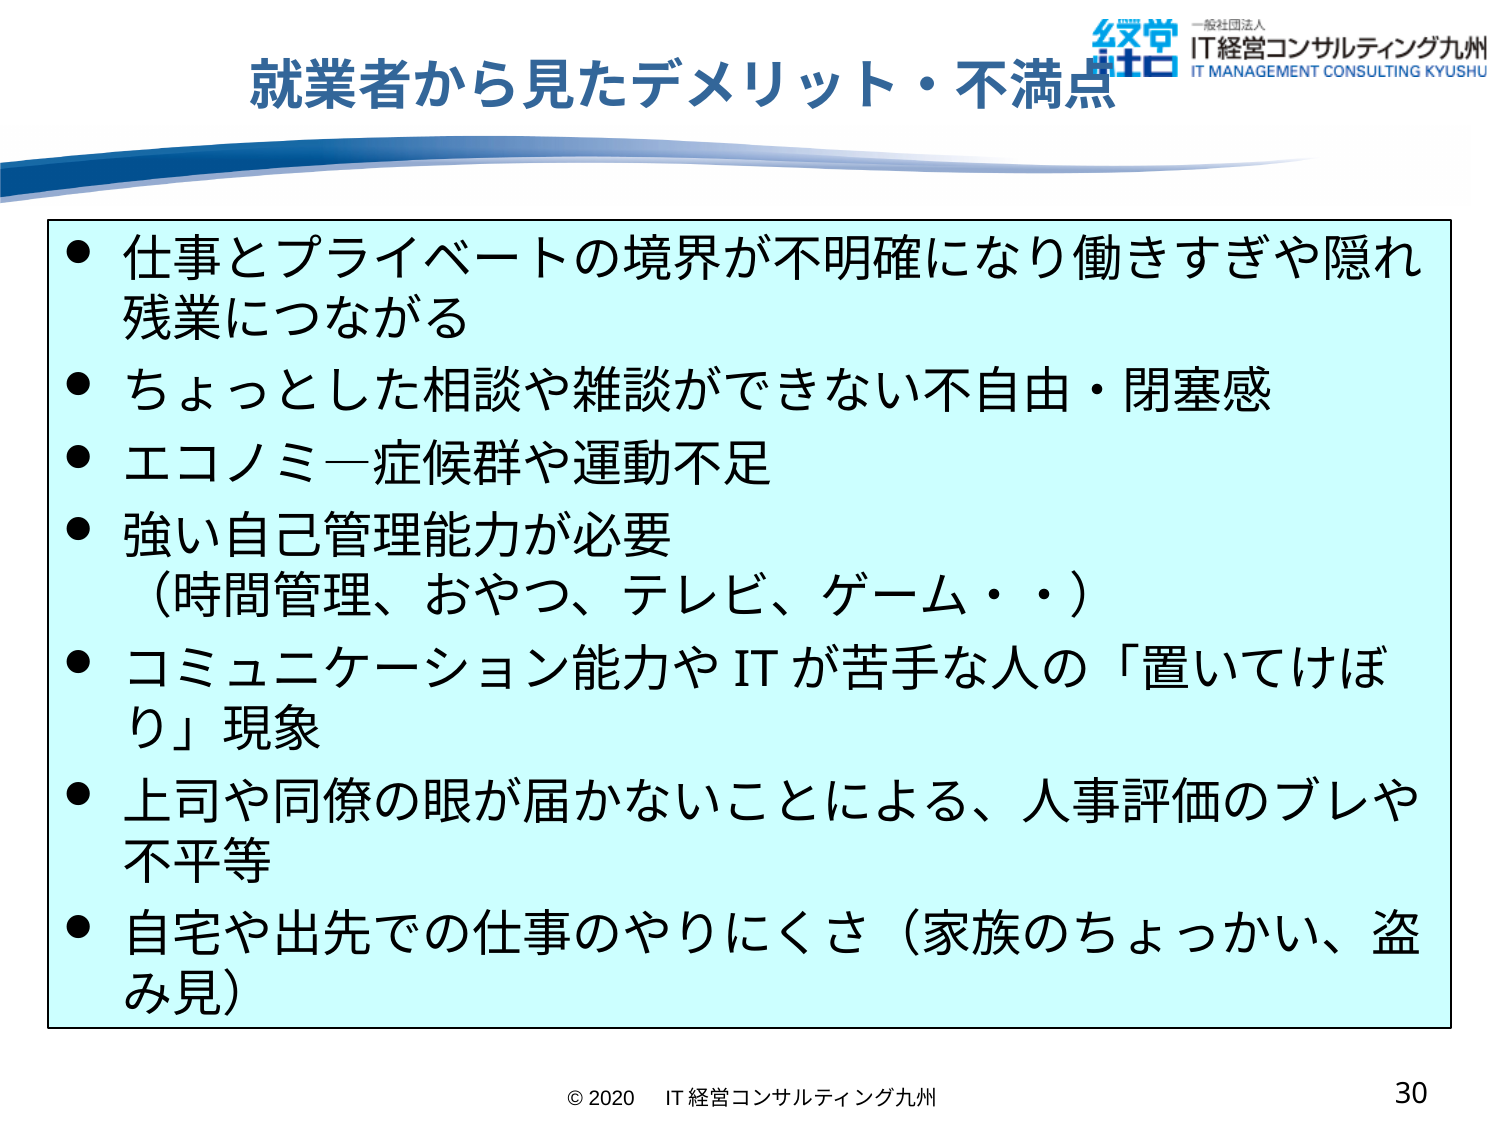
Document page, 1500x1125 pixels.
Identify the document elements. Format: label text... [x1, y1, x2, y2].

text_box 仕事とプライベートの境界が不明確になり働きすぎや隠れ残業につながる ちょっとした相談や雑談ができない不自由・閉塞感 エコノミ―症候群や運動不足 強い自己管理能力が必要 （時間管理、おやつ、テレビ、ゲーム・・） コミュニケーション能力やITが苦手な人の「置いてけぼり」現象 上司や同僚の眼が届かないことによる、人事評価のブレや不平等 自宅や出先での仕事のやりにくさ（家族のちょっかい、盗み見） [48, 219, 1452, 1029]
slide_number 29 [1329, 1066, 1495, 1120]
picture [1, 126, 1470, 206]
title 就業者から見たデメリット・不満点 [17, 42, 1350, 125]
